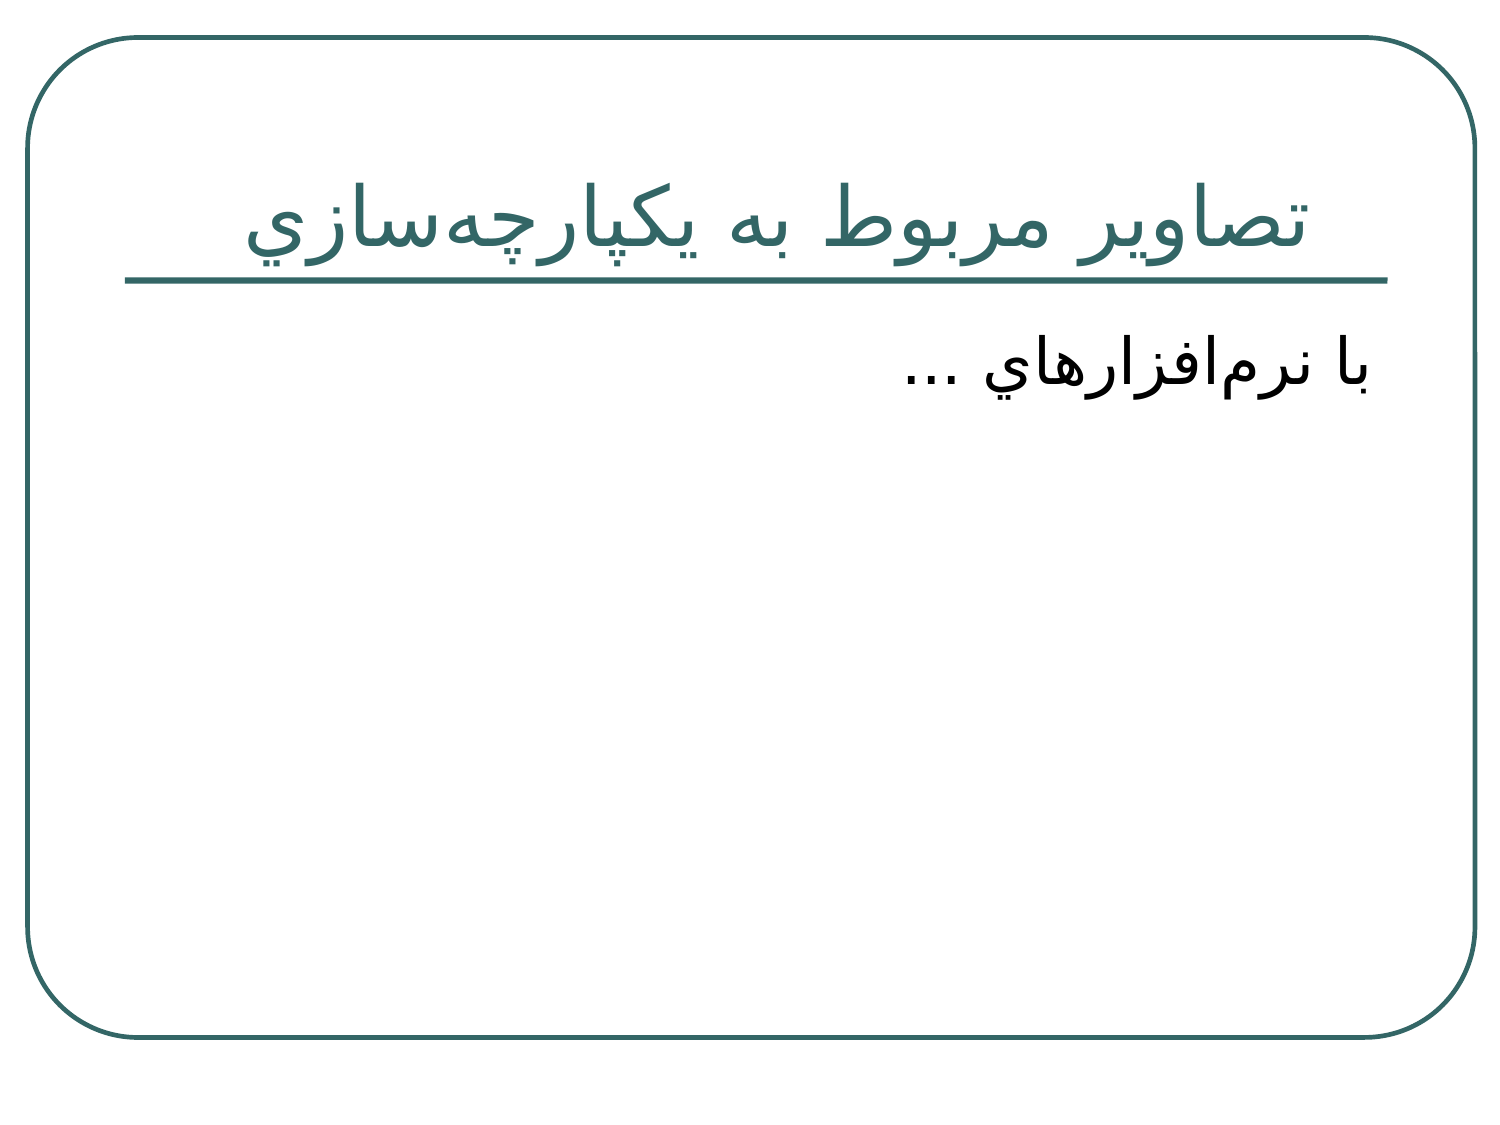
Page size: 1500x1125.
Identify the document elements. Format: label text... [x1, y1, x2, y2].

title تصاوير مربوط به يكپارچه‌سازي [112, 83, 1443, 272]
list با نرم‌افزارهاي ... [125, 312, 1388, 975]
